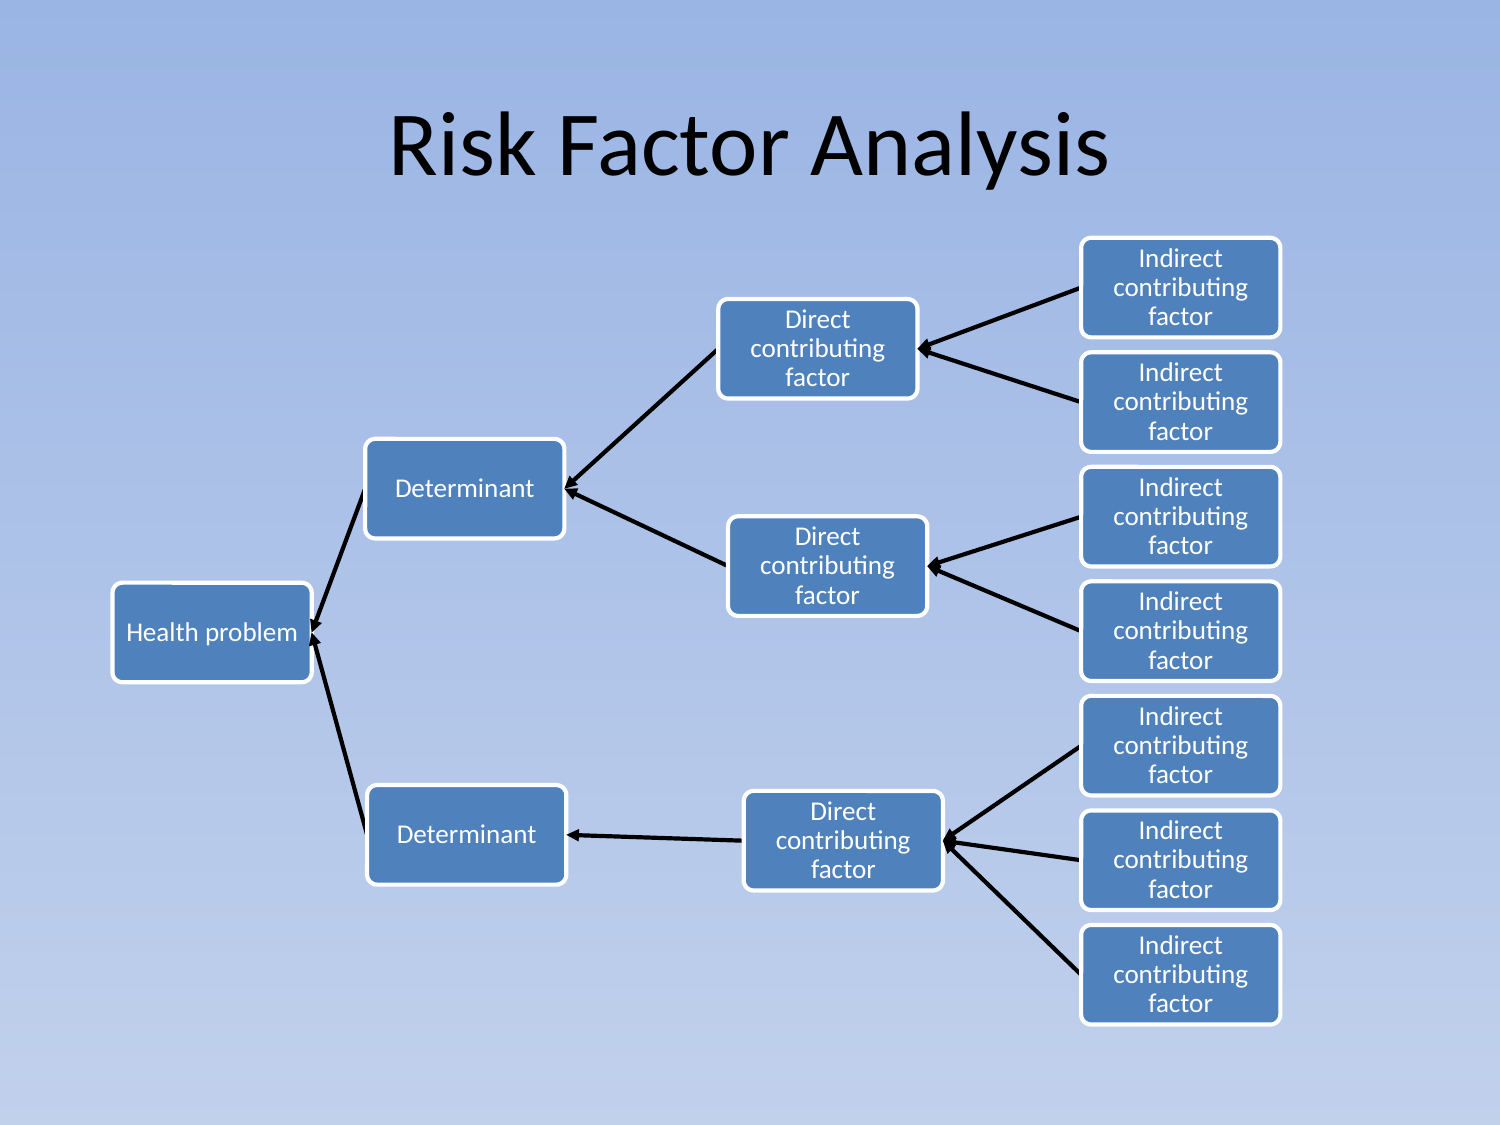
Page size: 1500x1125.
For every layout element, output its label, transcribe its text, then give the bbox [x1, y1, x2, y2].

title Risk Factor Analysis [75, 45, 1425, 233]
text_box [112, 237, 1413, 1026]
